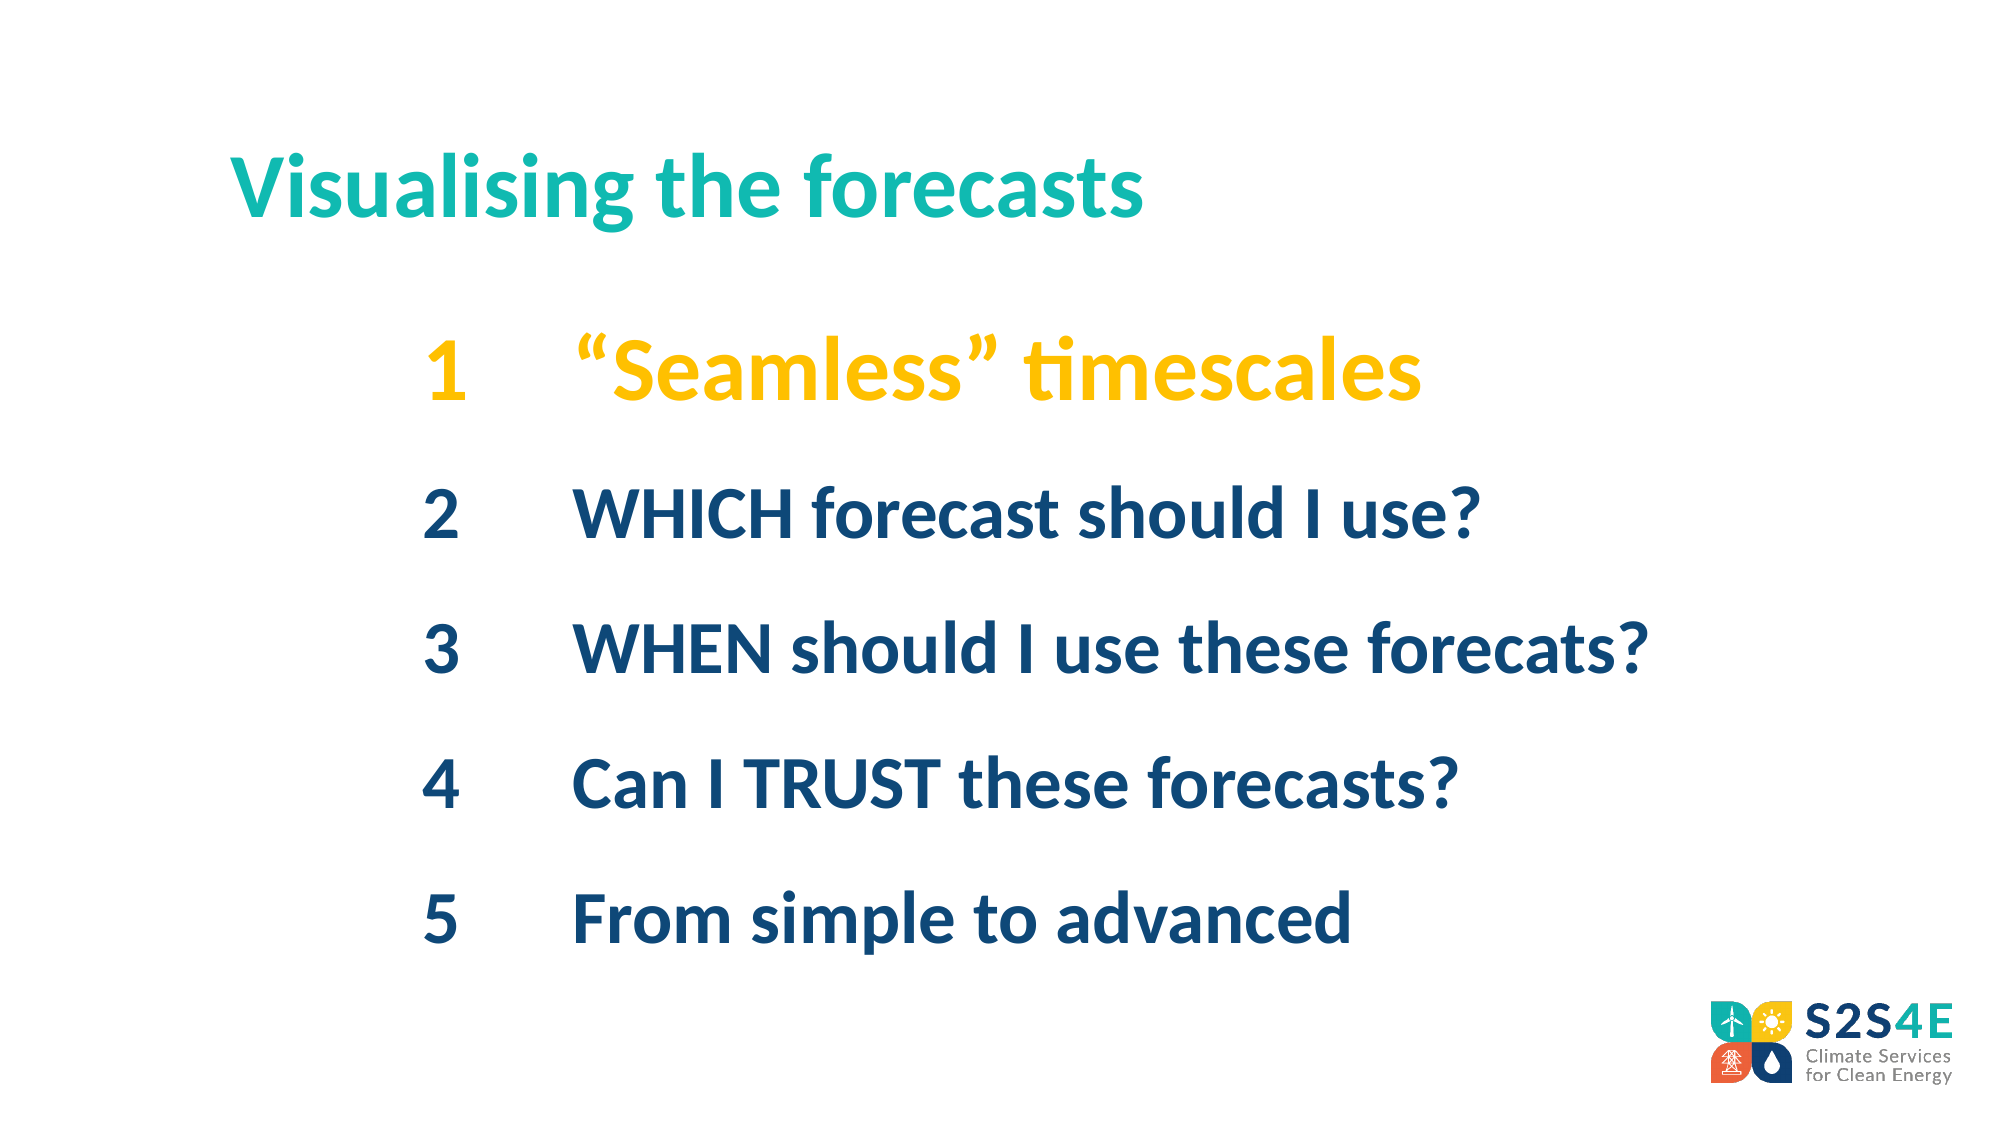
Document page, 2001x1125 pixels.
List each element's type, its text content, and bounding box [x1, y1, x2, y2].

text_box Visualising the forecasts [216, 118, 1299, 244]
picture [1711, 997, 1957, 1086]
title 1 “Seamless” timescales 2 WHICH forecast should I use? 3 WHEN should I use these forecats? 4 Can I TRUST these forecasts? 5 From simple to advanced [407, 246, 1799, 1052]
